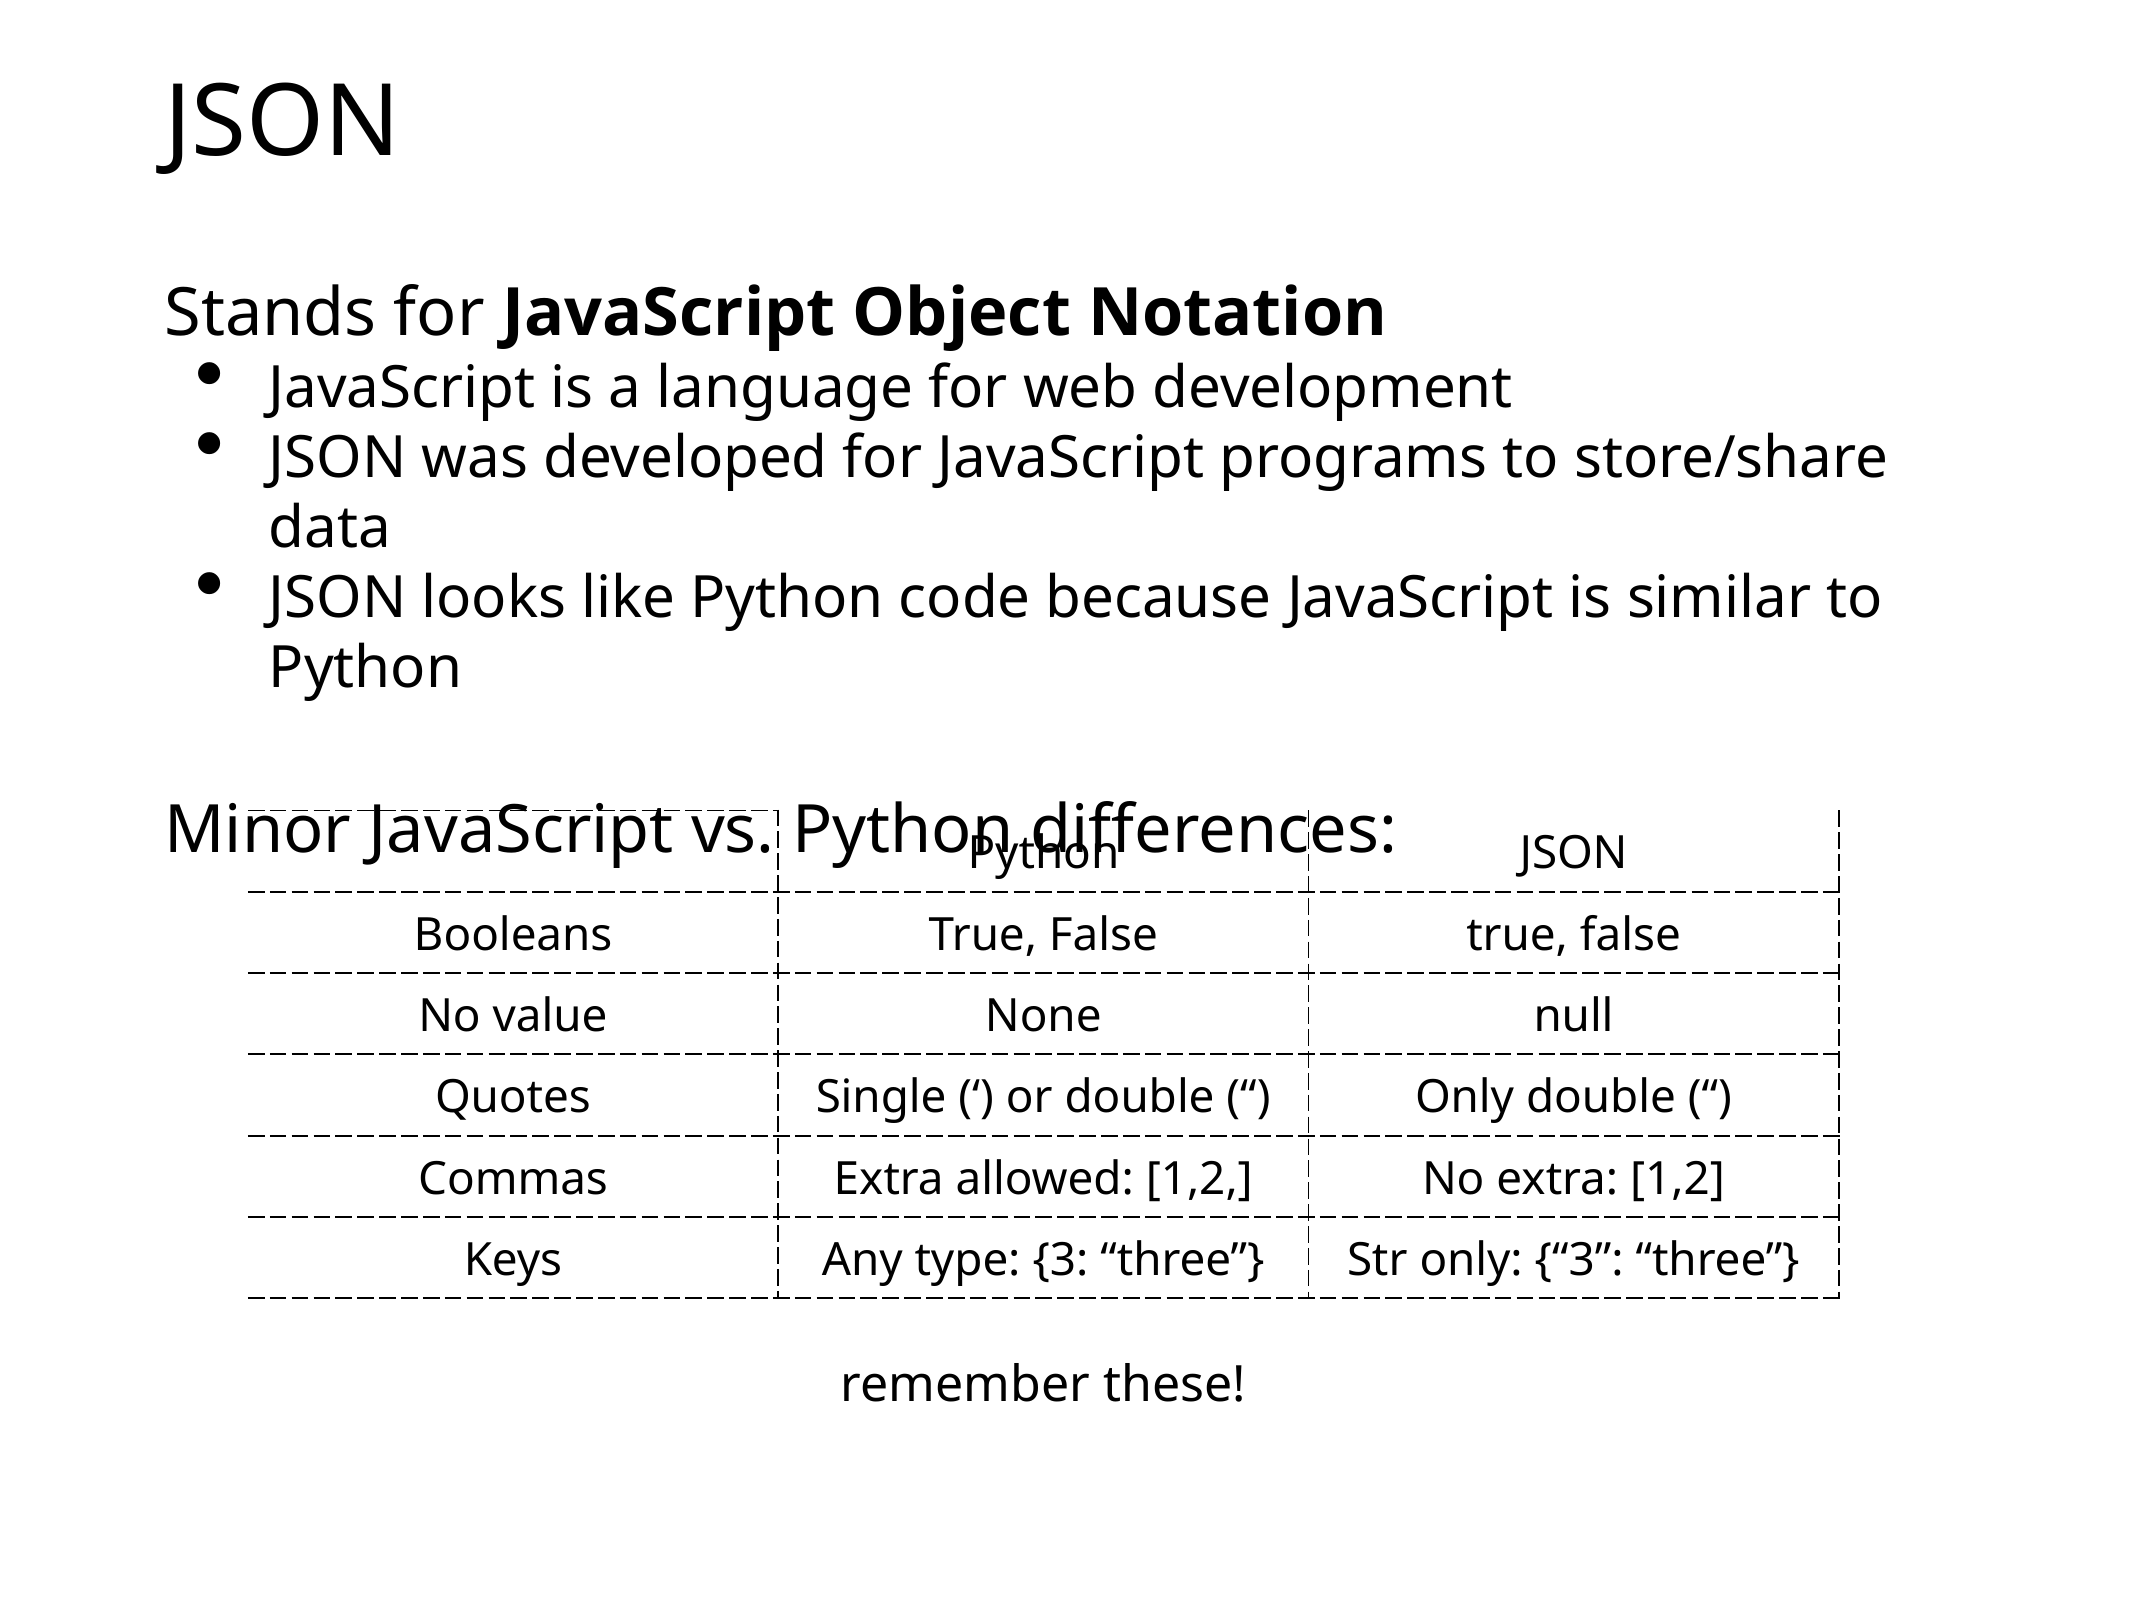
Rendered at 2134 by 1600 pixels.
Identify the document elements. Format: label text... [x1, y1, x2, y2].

text_box remember these! [832, 1342, 1255, 1420]
table_cell Only double (“) [1308, 1054, 1839, 1136]
table_cell None [778, 973, 1308, 1054]
table_cell No extra: [1,2] [1308, 1136, 1839, 1217]
table_cell null [1308, 973, 1839, 1054]
table_cell true, false [1308, 892, 1839, 973]
table_cell Keys [248, 1217, 778, 1298]
table_cell Quotes [248, 1054, 778, 1136]
table_header [248, 810, 778, 892]
table_cell No value [248, 973, 778, 1054]
table_header JSON [1308, 810, 1839, 892]
table_cell True, False [778, 892, 1308, 973]
table_cell Single (‘) or double (“) [778, 1054, 1308, 1136]
title JSON [155, 41, 1978, 191]
table_cell Commas [248, 1136, 778, 1217]
table_cell Extra allowed: [1,2,] [778, 1136, 1308, 1217]
table_cell Booleans [248, 892, 778, 973]
table_cell Str only: {“3”: “three”} [1308, 1217, 1839, 1298]
table_cell Any type: {3: “three”} [778, 1217, 1308, 1298]
table_header Python [778, 810, 1308, 892]
list Stands for JavaScript Object Notation JavaScript is a language for web development JSON was developed for JavaScript programs to store/share data JSON looks like Python code because JavaScript is similar to Python Minor JavaScript vs. Python differences: [155, 259, 1978, 1529]
